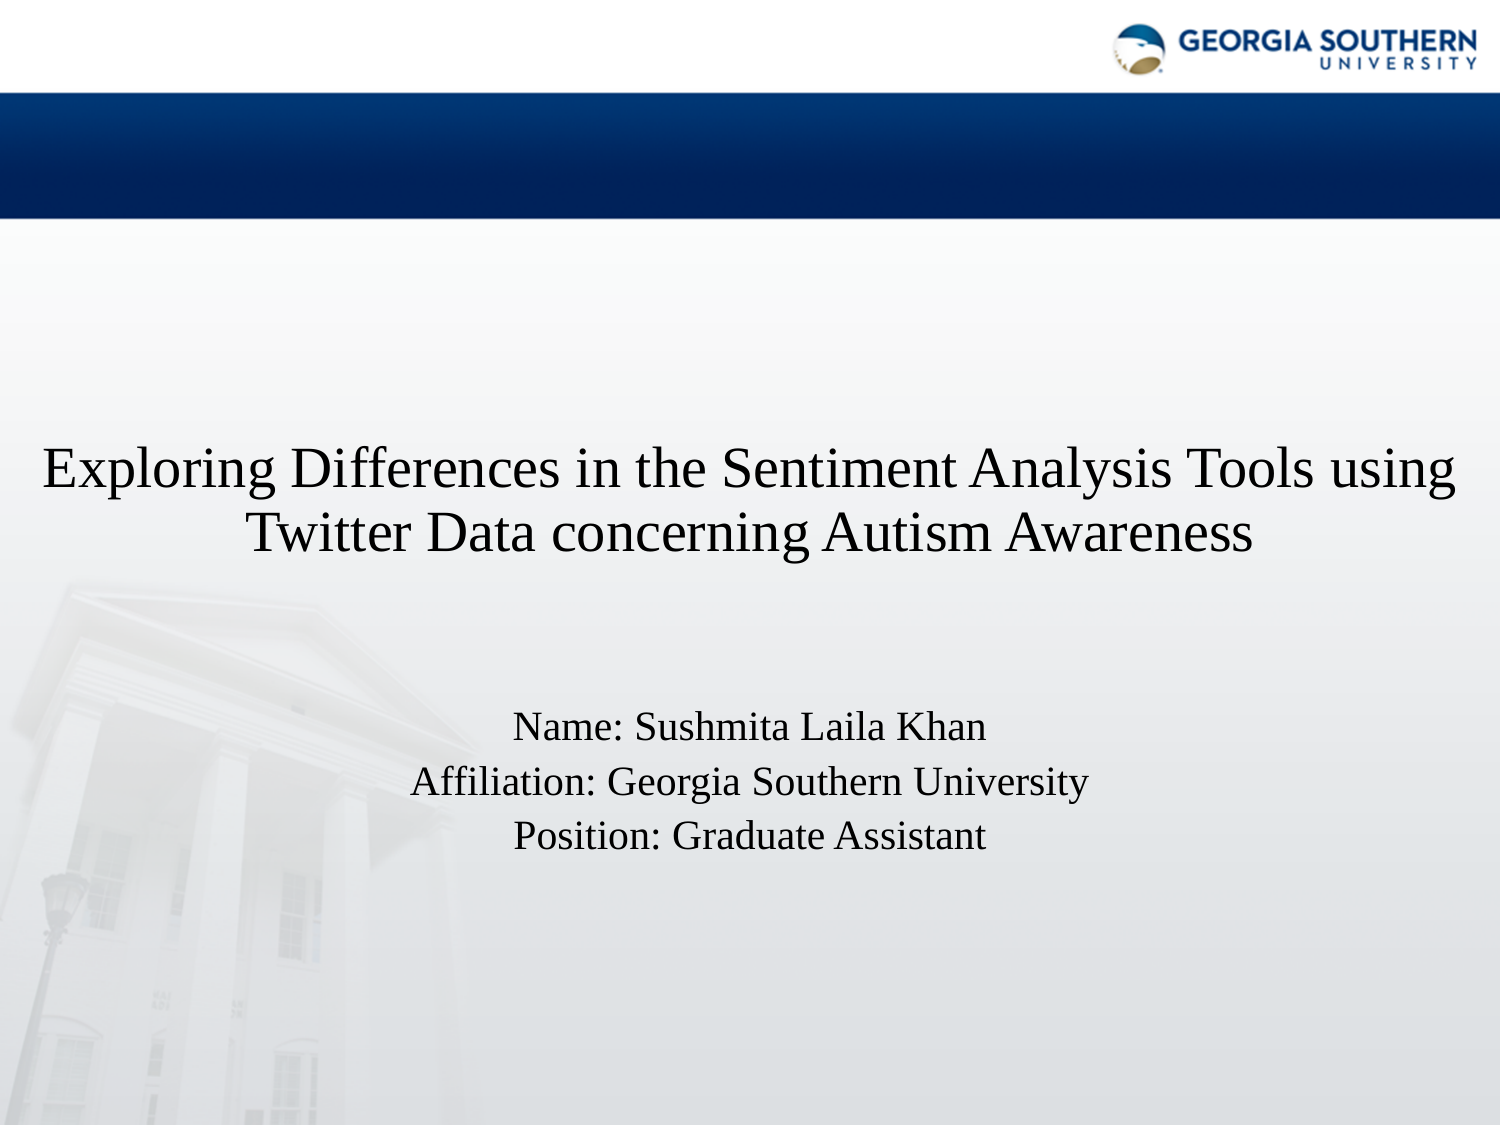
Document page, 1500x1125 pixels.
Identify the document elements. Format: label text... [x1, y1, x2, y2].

picture [0, 0, 1500, 227]
list Exploring Differences in the Sentiment Analysis Tools using Twitter Data concerning Autism Awareness Name: Sushmita Laila Khan Affiliation: Georgia Southern University Position: Graduate Assistant [0, 227, 1500, 1125]
